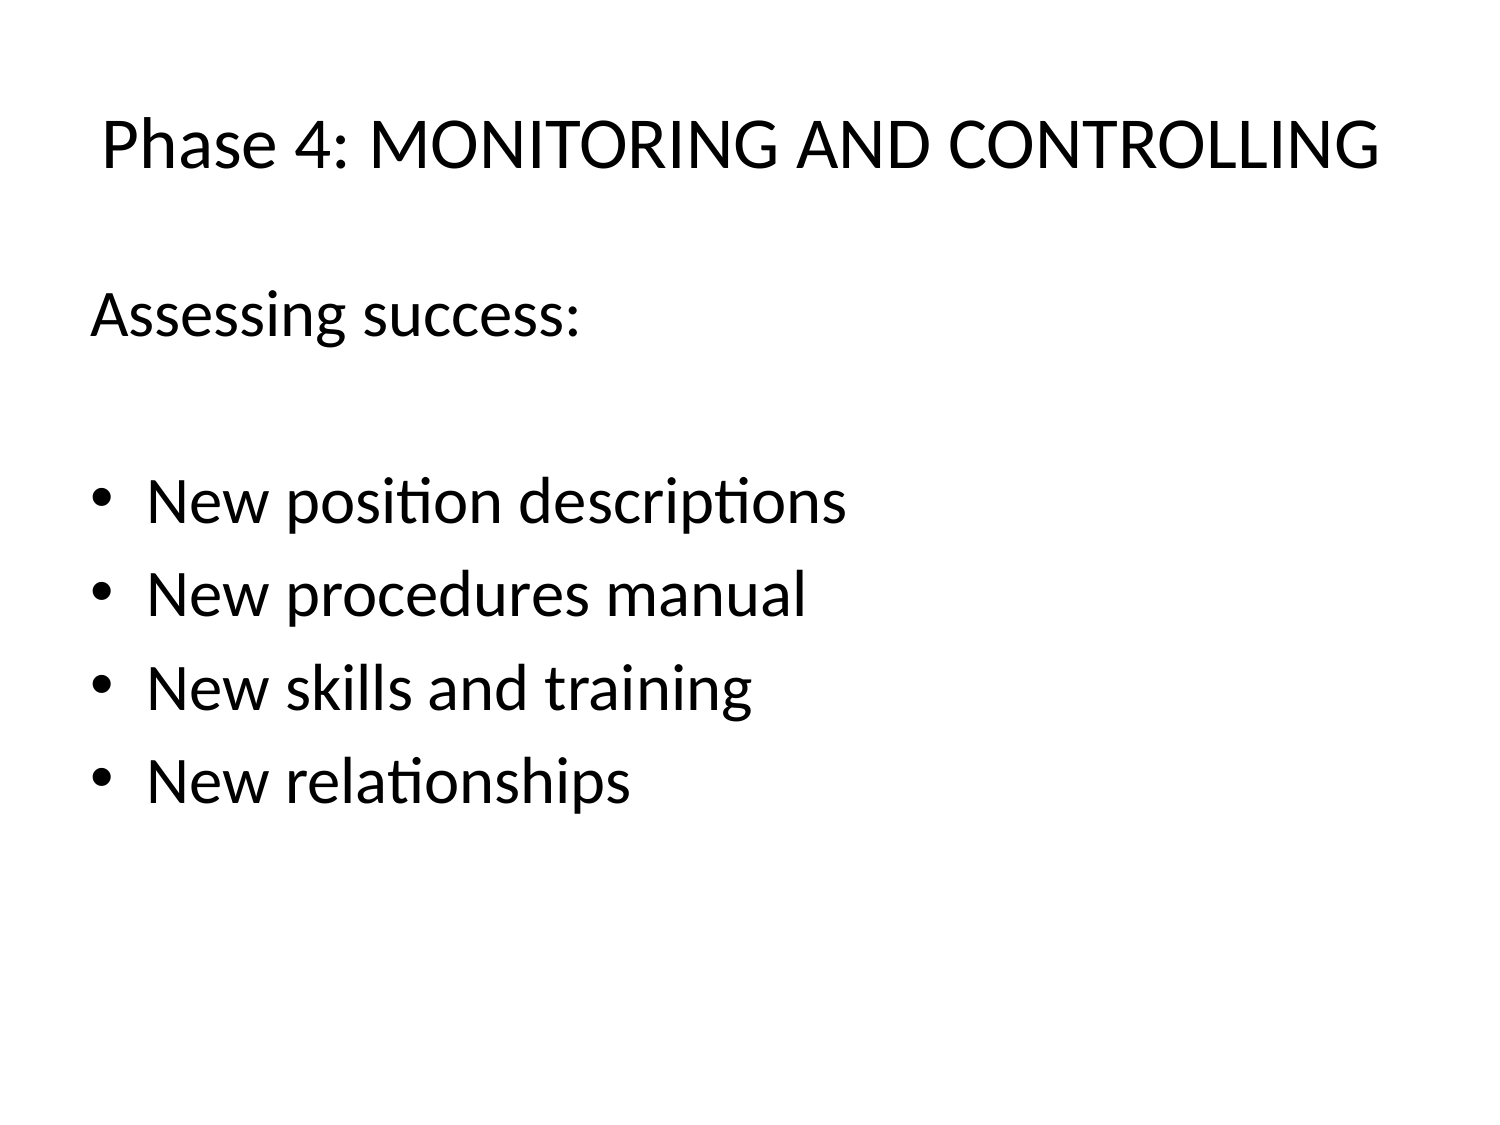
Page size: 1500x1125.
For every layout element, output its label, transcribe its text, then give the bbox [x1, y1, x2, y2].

list Assessing success: New position descriptions New procedures manual New skills and training New relationships [75, 262, 1425, 1005]
title Phase 4: MONITORING AND CONTROLLING [75, 45, 1425, 233]
